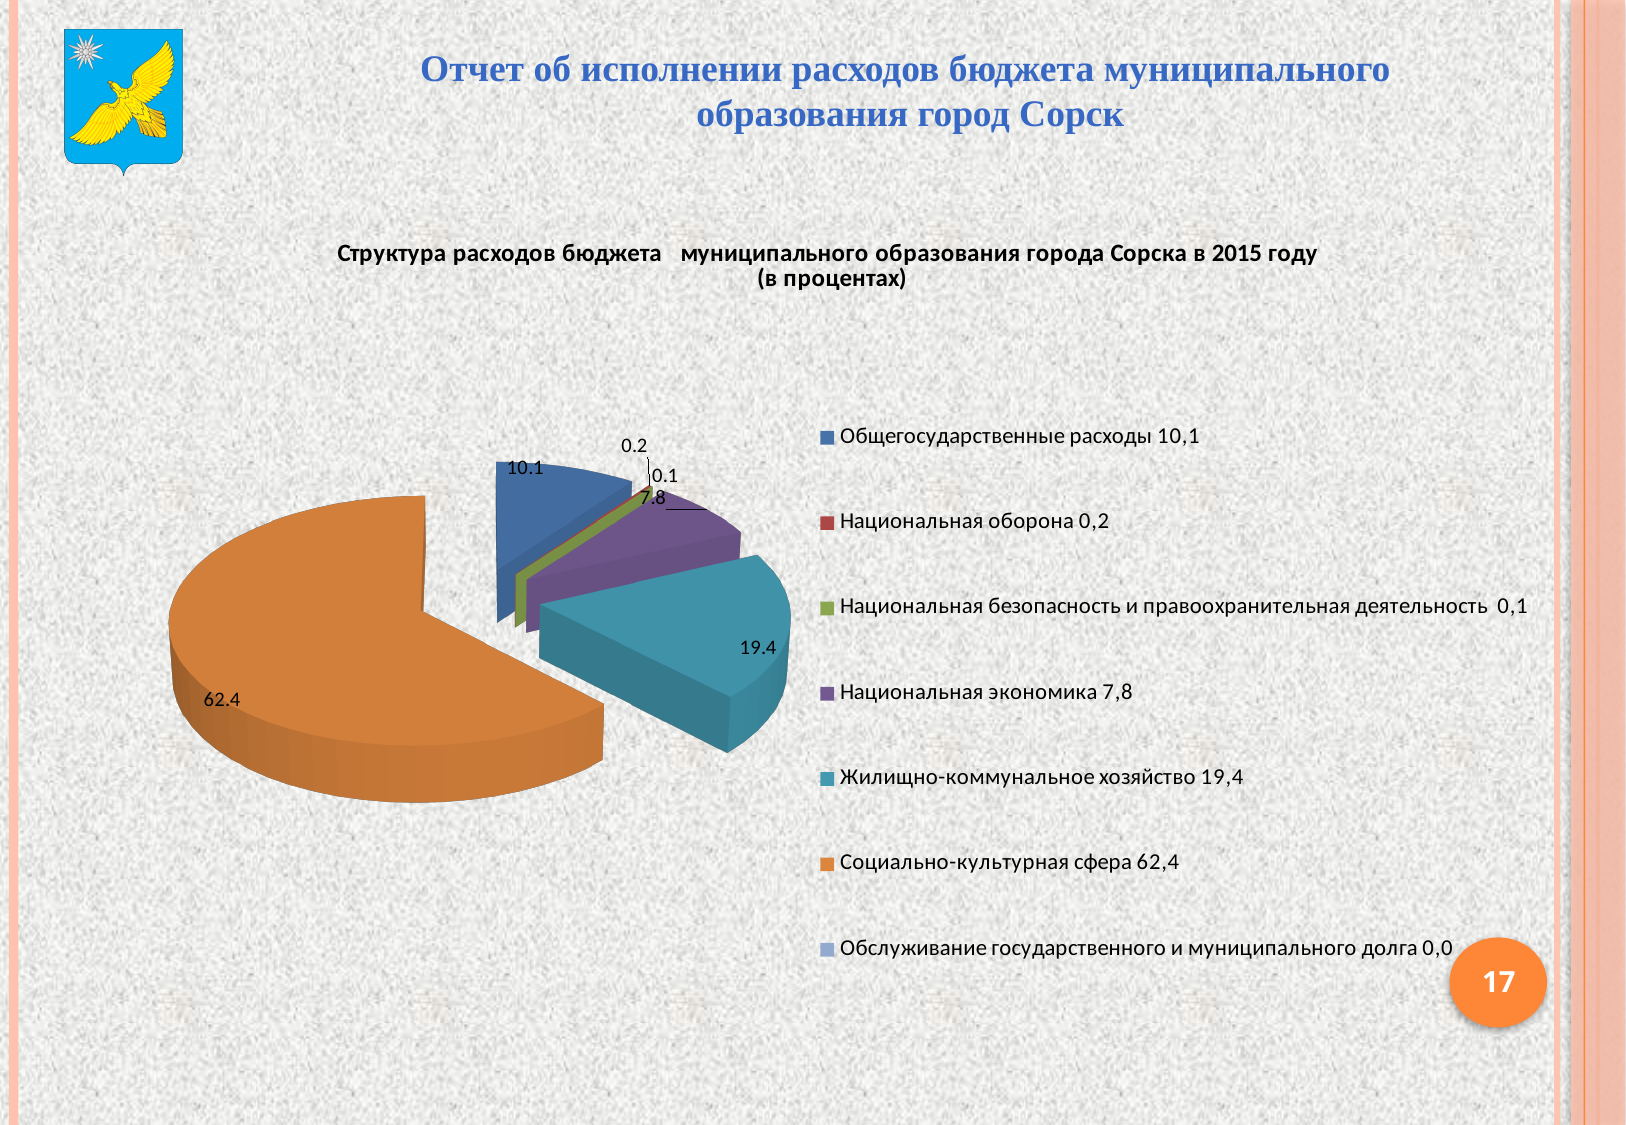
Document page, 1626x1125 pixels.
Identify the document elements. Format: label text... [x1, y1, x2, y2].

picture [19, 0, 1554, 1125]
picture [0, 0, 8, 1125]
chart [76, 224, 1551, 1061]
text_box Отчет об исполнении расходов бюджета муниципального образования город Сорск [273, 36, 1548, 142]
picture [1561, 0, 1570, 1125]
